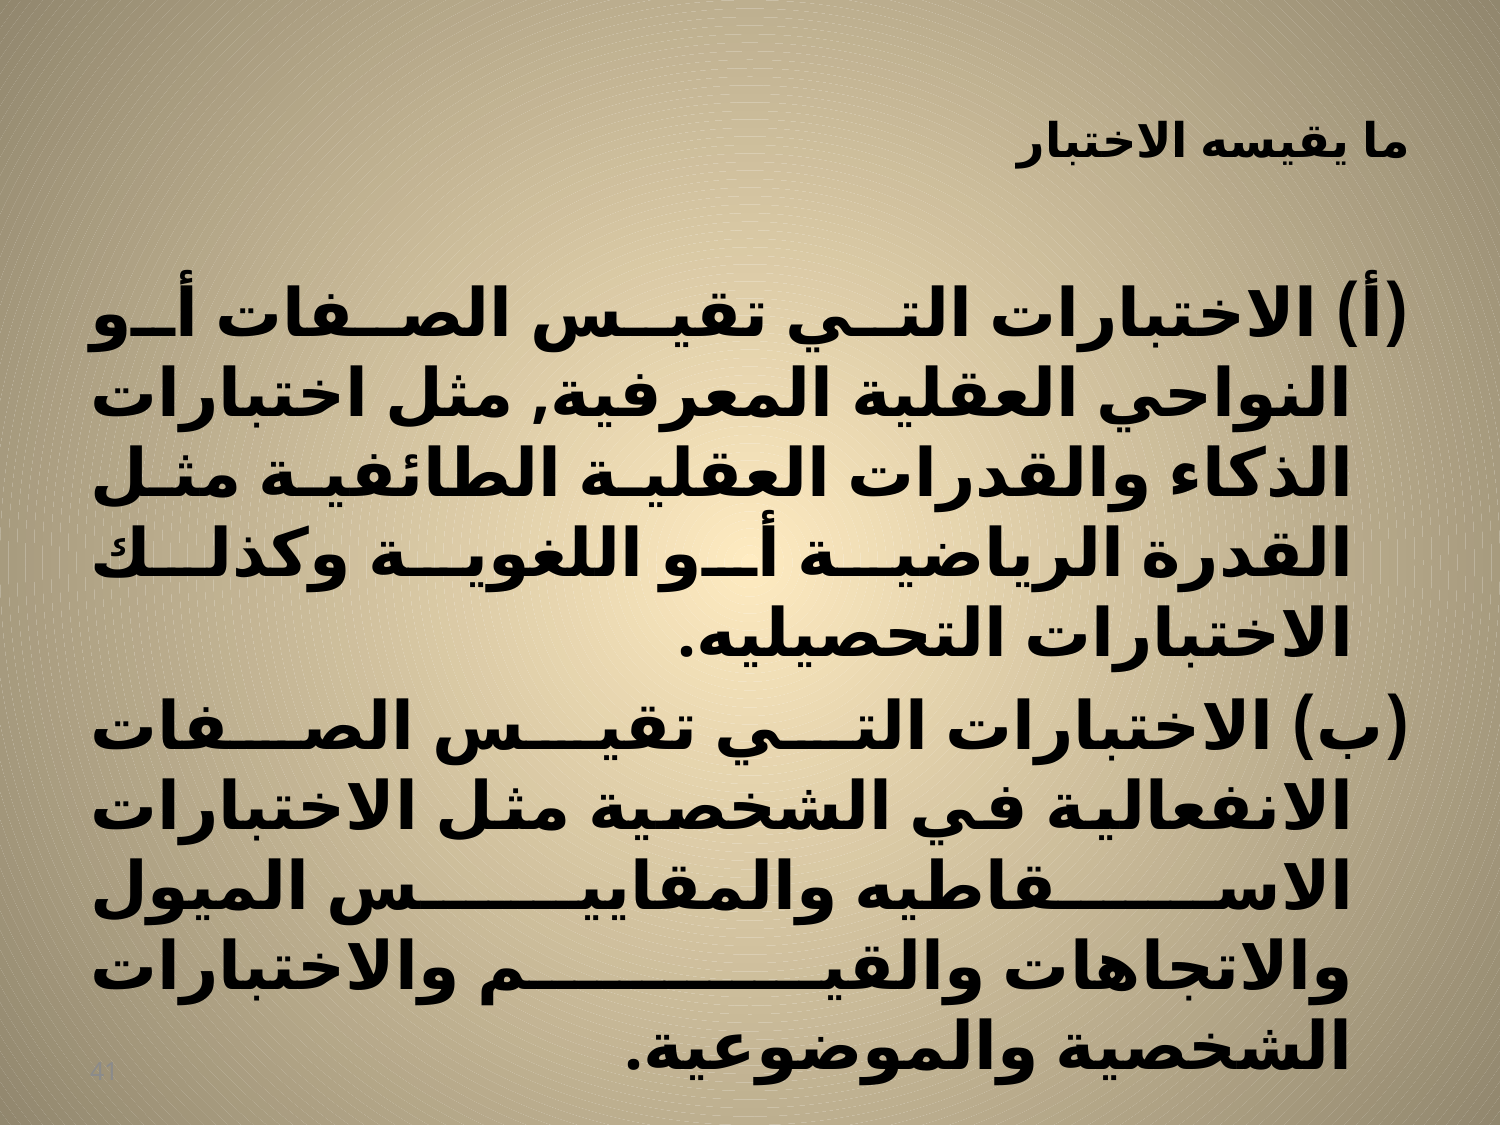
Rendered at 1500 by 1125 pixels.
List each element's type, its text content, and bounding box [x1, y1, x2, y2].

slide_number 41 [75, 1042, 425, 1103]
title ما يقيسه الاختبار [75, 45, 1425, 233]
list (أ) الاختبارات التي تقيس الصفات أو النواحي العقلية المعرفية, مثل اختبارات الذكاء والقدرات العقلية الطائفية مثل القدرة الرياضية أو اللغوية وكذلك الاختبارات التحصيليه. (ب) الاختبارات التي تقيس الصفات الانفعالية في الشخصية مثل الاختبارات الاسقاطيه والمقاييس الميول والاتجاهات والقيم والاختبارات الشخصية والموضوعية. [75, 262, 1425, 1005]
